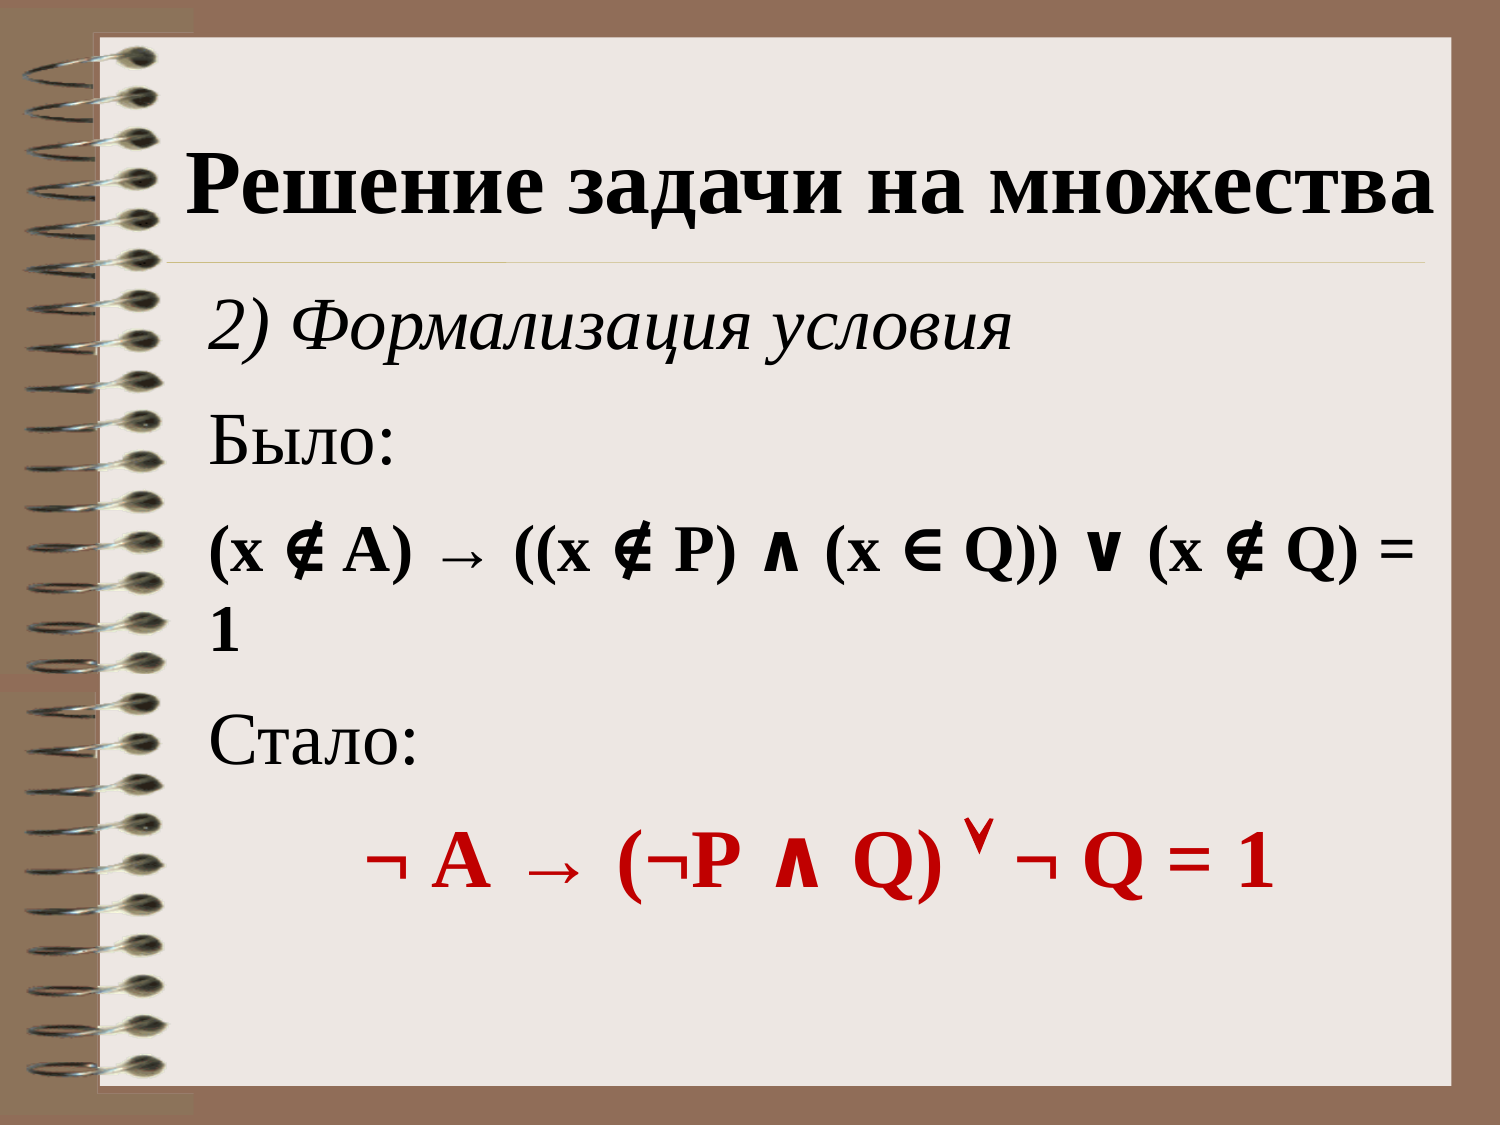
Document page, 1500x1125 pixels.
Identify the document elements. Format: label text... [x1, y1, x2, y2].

text_box Решение задачи на множества [171, 114, 1459, 240]
text_box 2) Формализация условия Было: (x ∉ A) → ((x ∉ P) ∧ (x ∈ Q)) ∨ (x ∉ Q) = 1 Стало: ¬ A → (¬P ∧ Q)  ¬ Q = 1 [193, 267, 1447, 912]
picture [0, 8, 194, 674]
picture [0, 692, 194, 1115]
